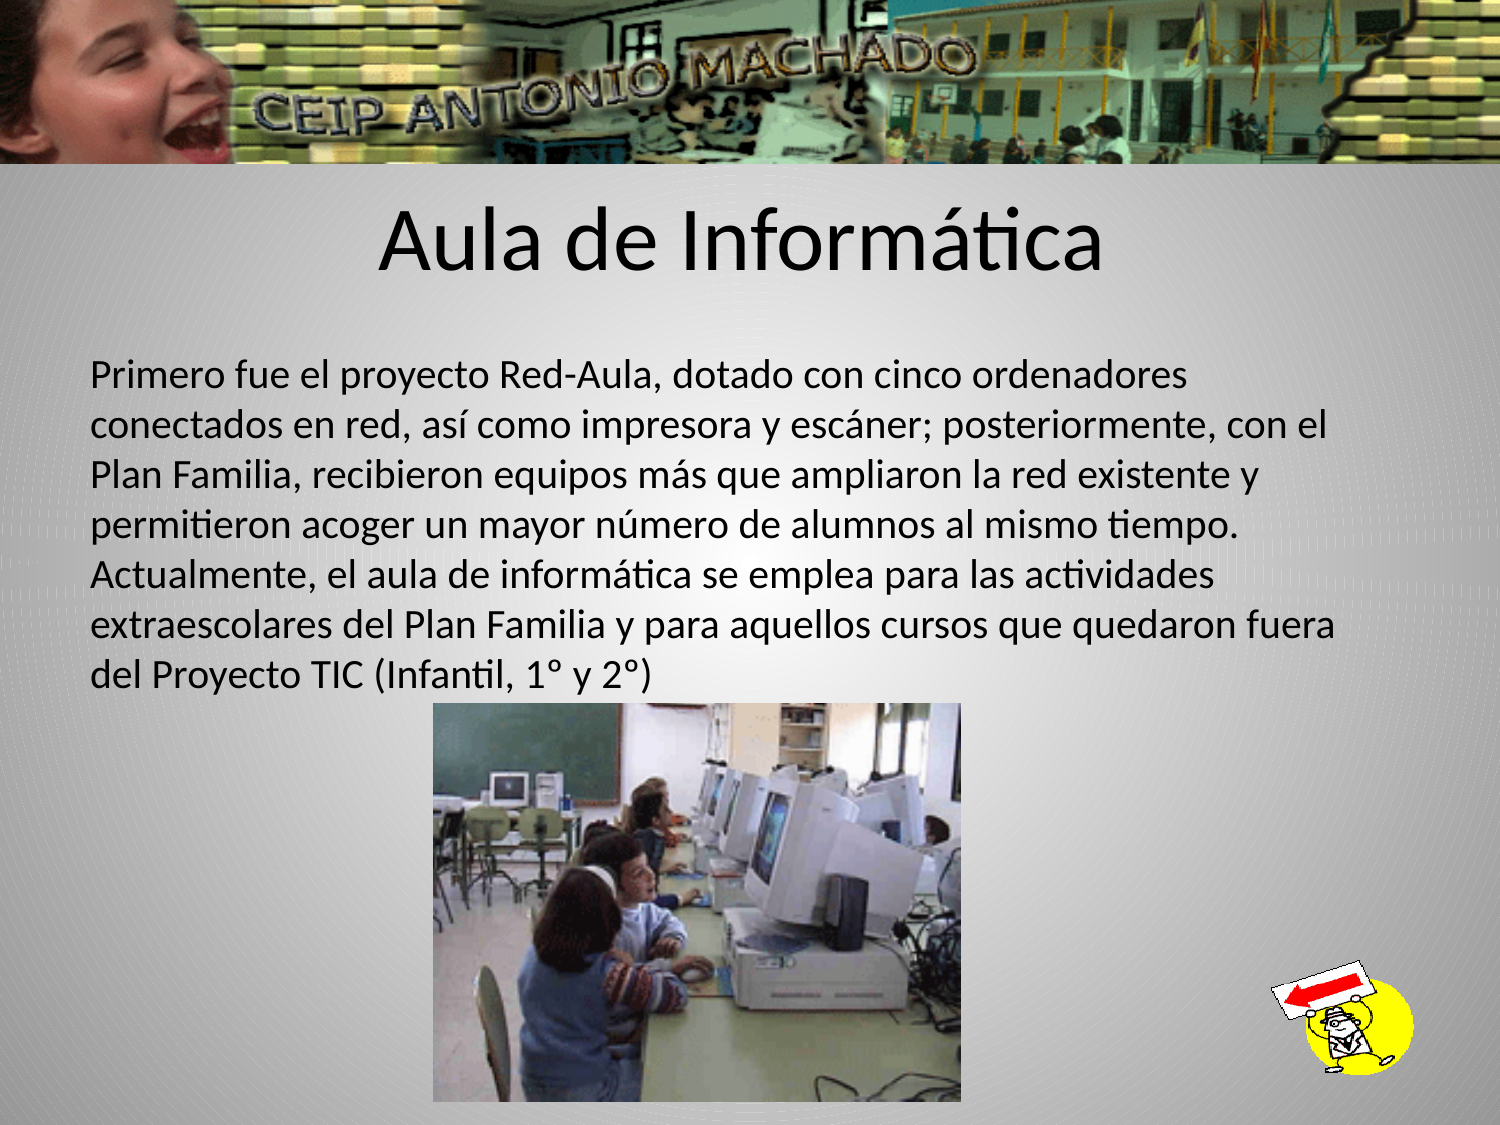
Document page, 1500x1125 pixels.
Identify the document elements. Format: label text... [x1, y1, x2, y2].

picture [1268, 960, 1430, 1077]
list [0, 0, 1500, 165]
title Aula de Informática [363, 176, 1344, 281]
list Primero fue el proyecto Red-Aula, dotado con cinco ordenadores conectados en red, así como impresora y escáner; posteriormente, con el Plan Familia, recibieron equipos más que ampliaron la red existente y permitieron acoger un mayor número de alumnos al mismo tiempo. Actualmente, el aula de informática se emplea para las actividades extraescolares del Plan Familia y para aquellos cursos que quedaron fuera del Proyecto TIC (Infantil, 1º y 2º) [74, 281, 1407, 1102]
picture [433, 702, 962, 1102]
